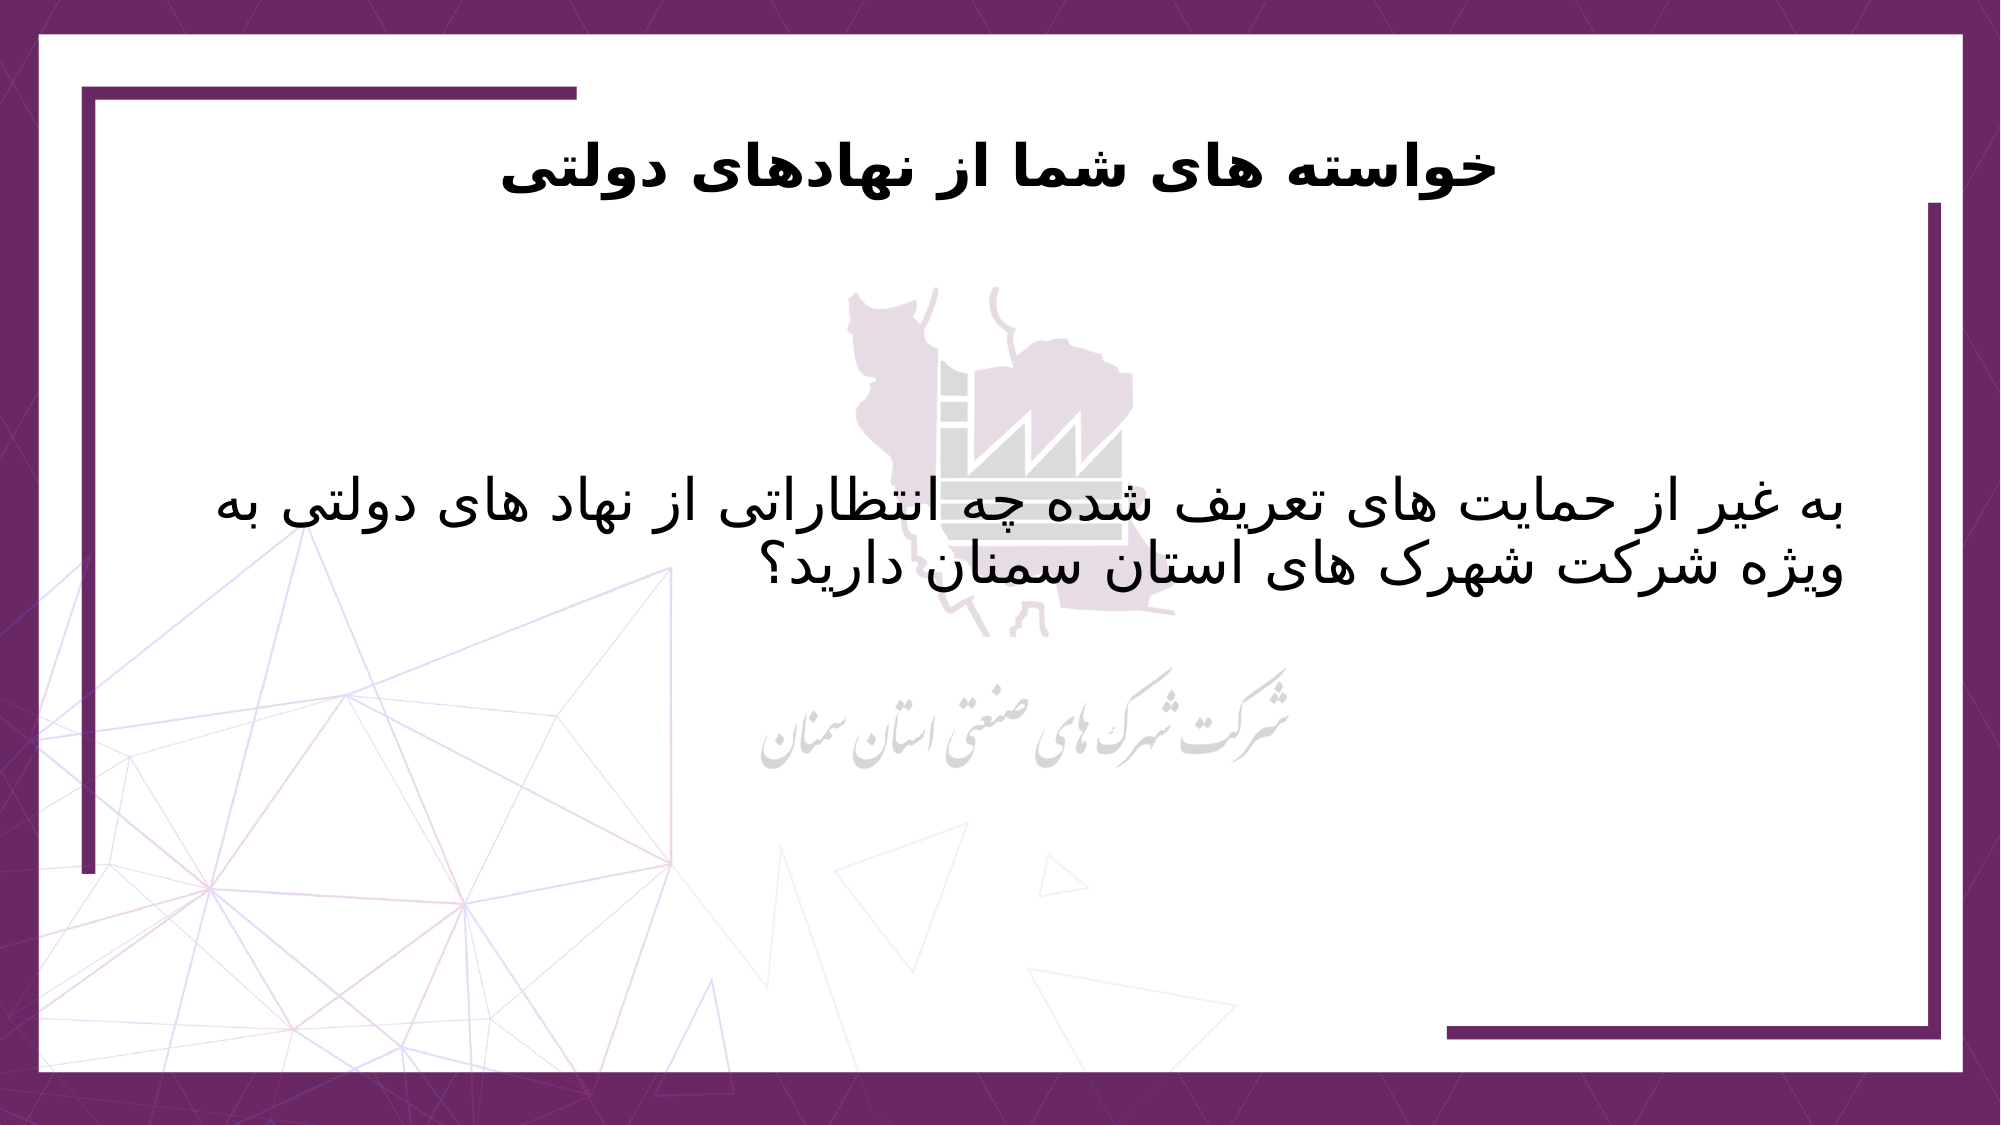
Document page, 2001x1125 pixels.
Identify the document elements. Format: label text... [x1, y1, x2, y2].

picture [0, 0, 2001, 1125]
list خواسته های شما از نهادهای دولتی [137, 128, 1863, 250]
title به غير از حمايت های تعريف شده چه انتظاراتی از نهاد های دولتی به ويژه شرکت شهرک های استان سمنان داريد؟ [137, 274, 1863, 964]
